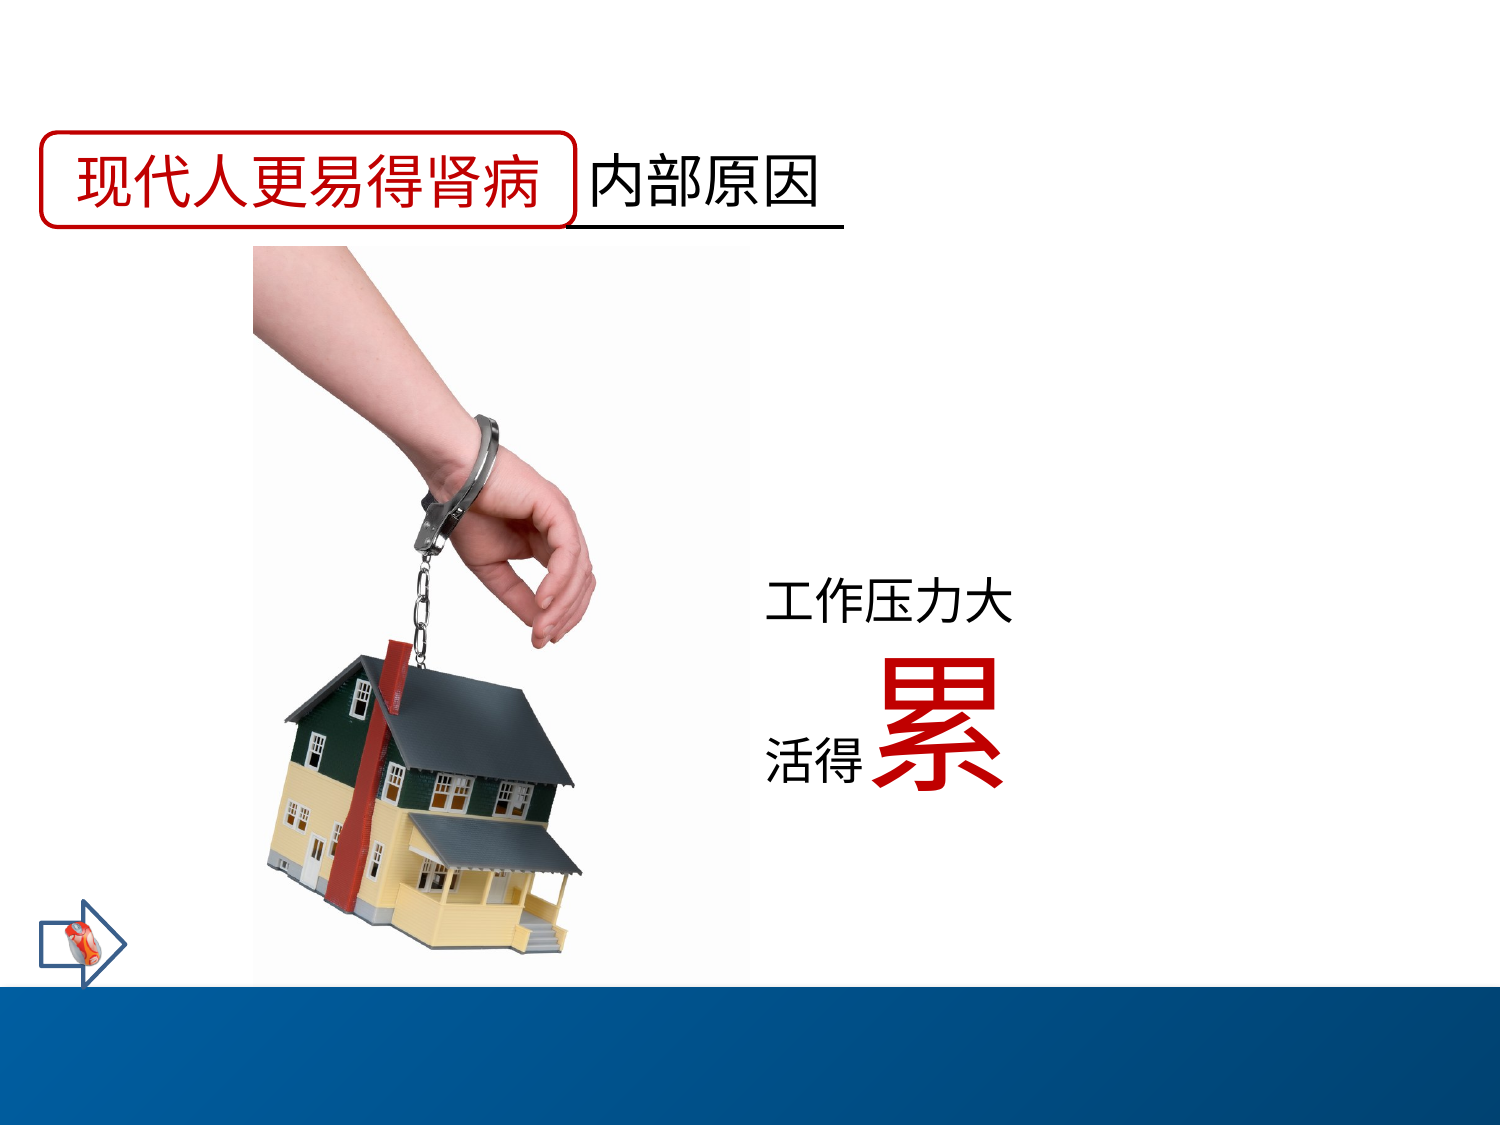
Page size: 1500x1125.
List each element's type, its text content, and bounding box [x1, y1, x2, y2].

text_box 现代人更易得肾病 [39, 130, 574, 230]
picture [253, 246, 751, 988]
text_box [40, 900, 126, 988]
text_box 内部原因 [572, 137, 845, 222]
text_box 工作压力大 活得累 [755, 562, 1258, 818]
text_box [0, 986, 1500, 1125]
